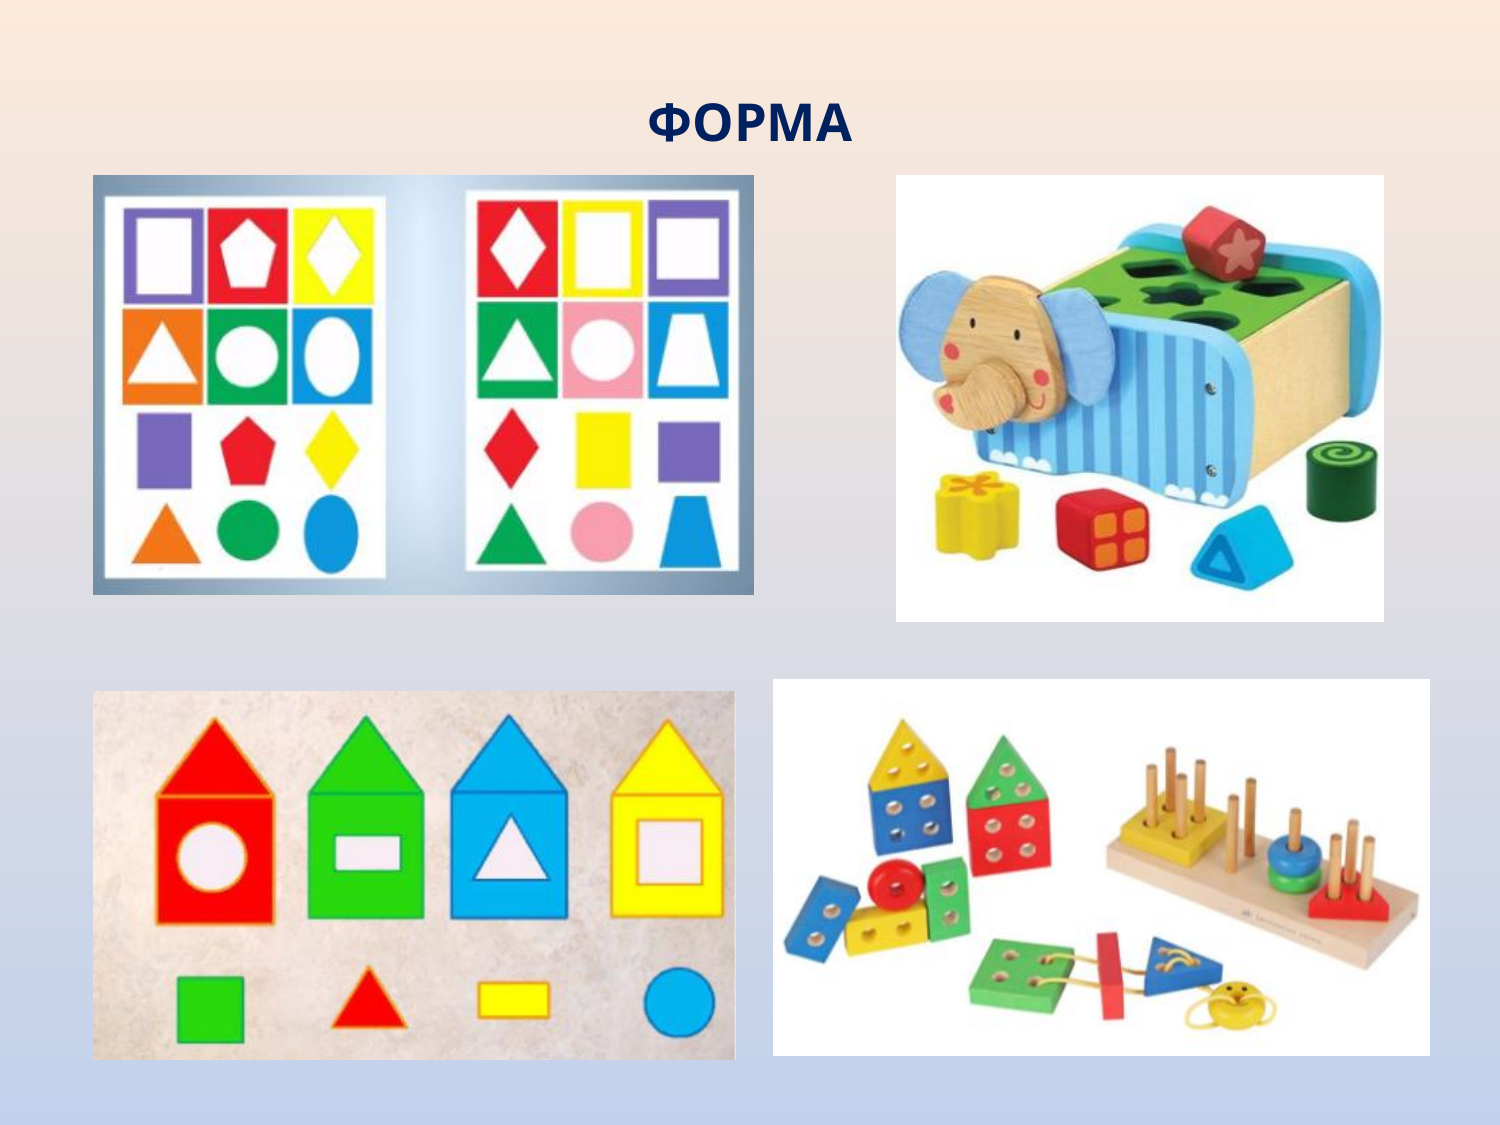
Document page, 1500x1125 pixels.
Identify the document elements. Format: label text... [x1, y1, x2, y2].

picture [93, 175, 754, 595]
title ФОРМА [112, 82, 1388, 223]
picture [896, 175, 1384, 622]
picture [773, 679, 1430, 1057]
picture [93, 691, 744, 1060]
